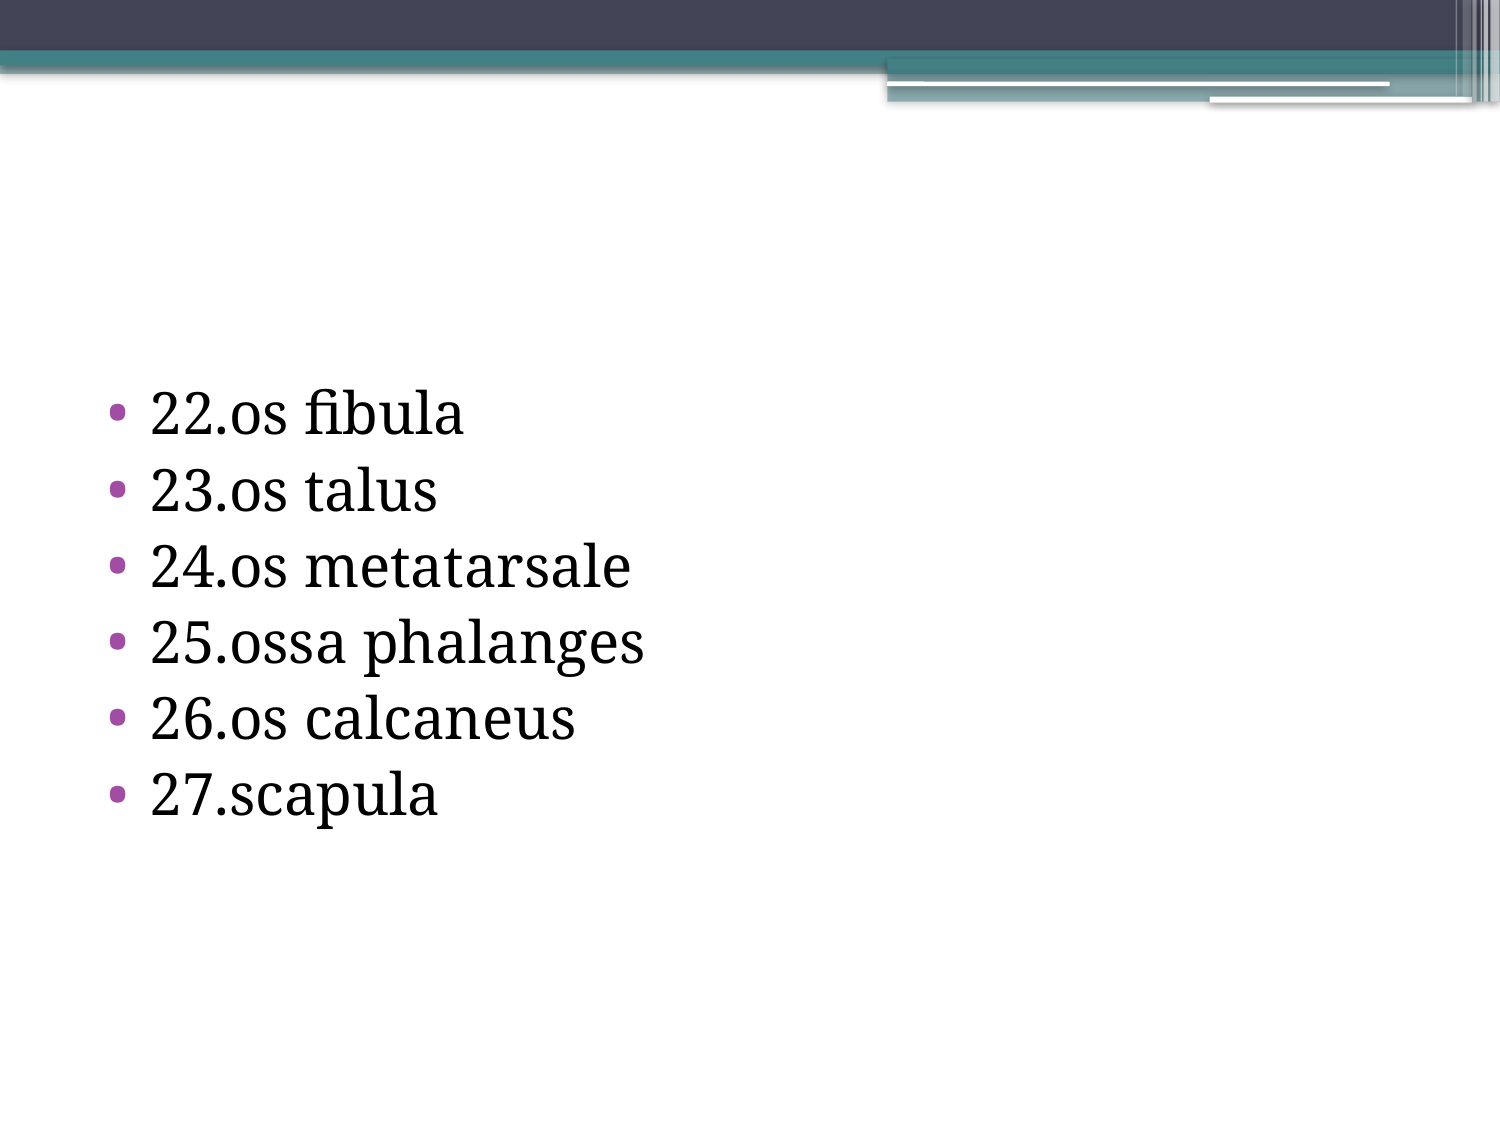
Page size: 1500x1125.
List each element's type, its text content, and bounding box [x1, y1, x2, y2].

list 22.os fibula 23.os talus 24.os metatarsale 25.ossa phalanges 26.os calcaneus 27.scapula [75, 368, 1425, 1079]
